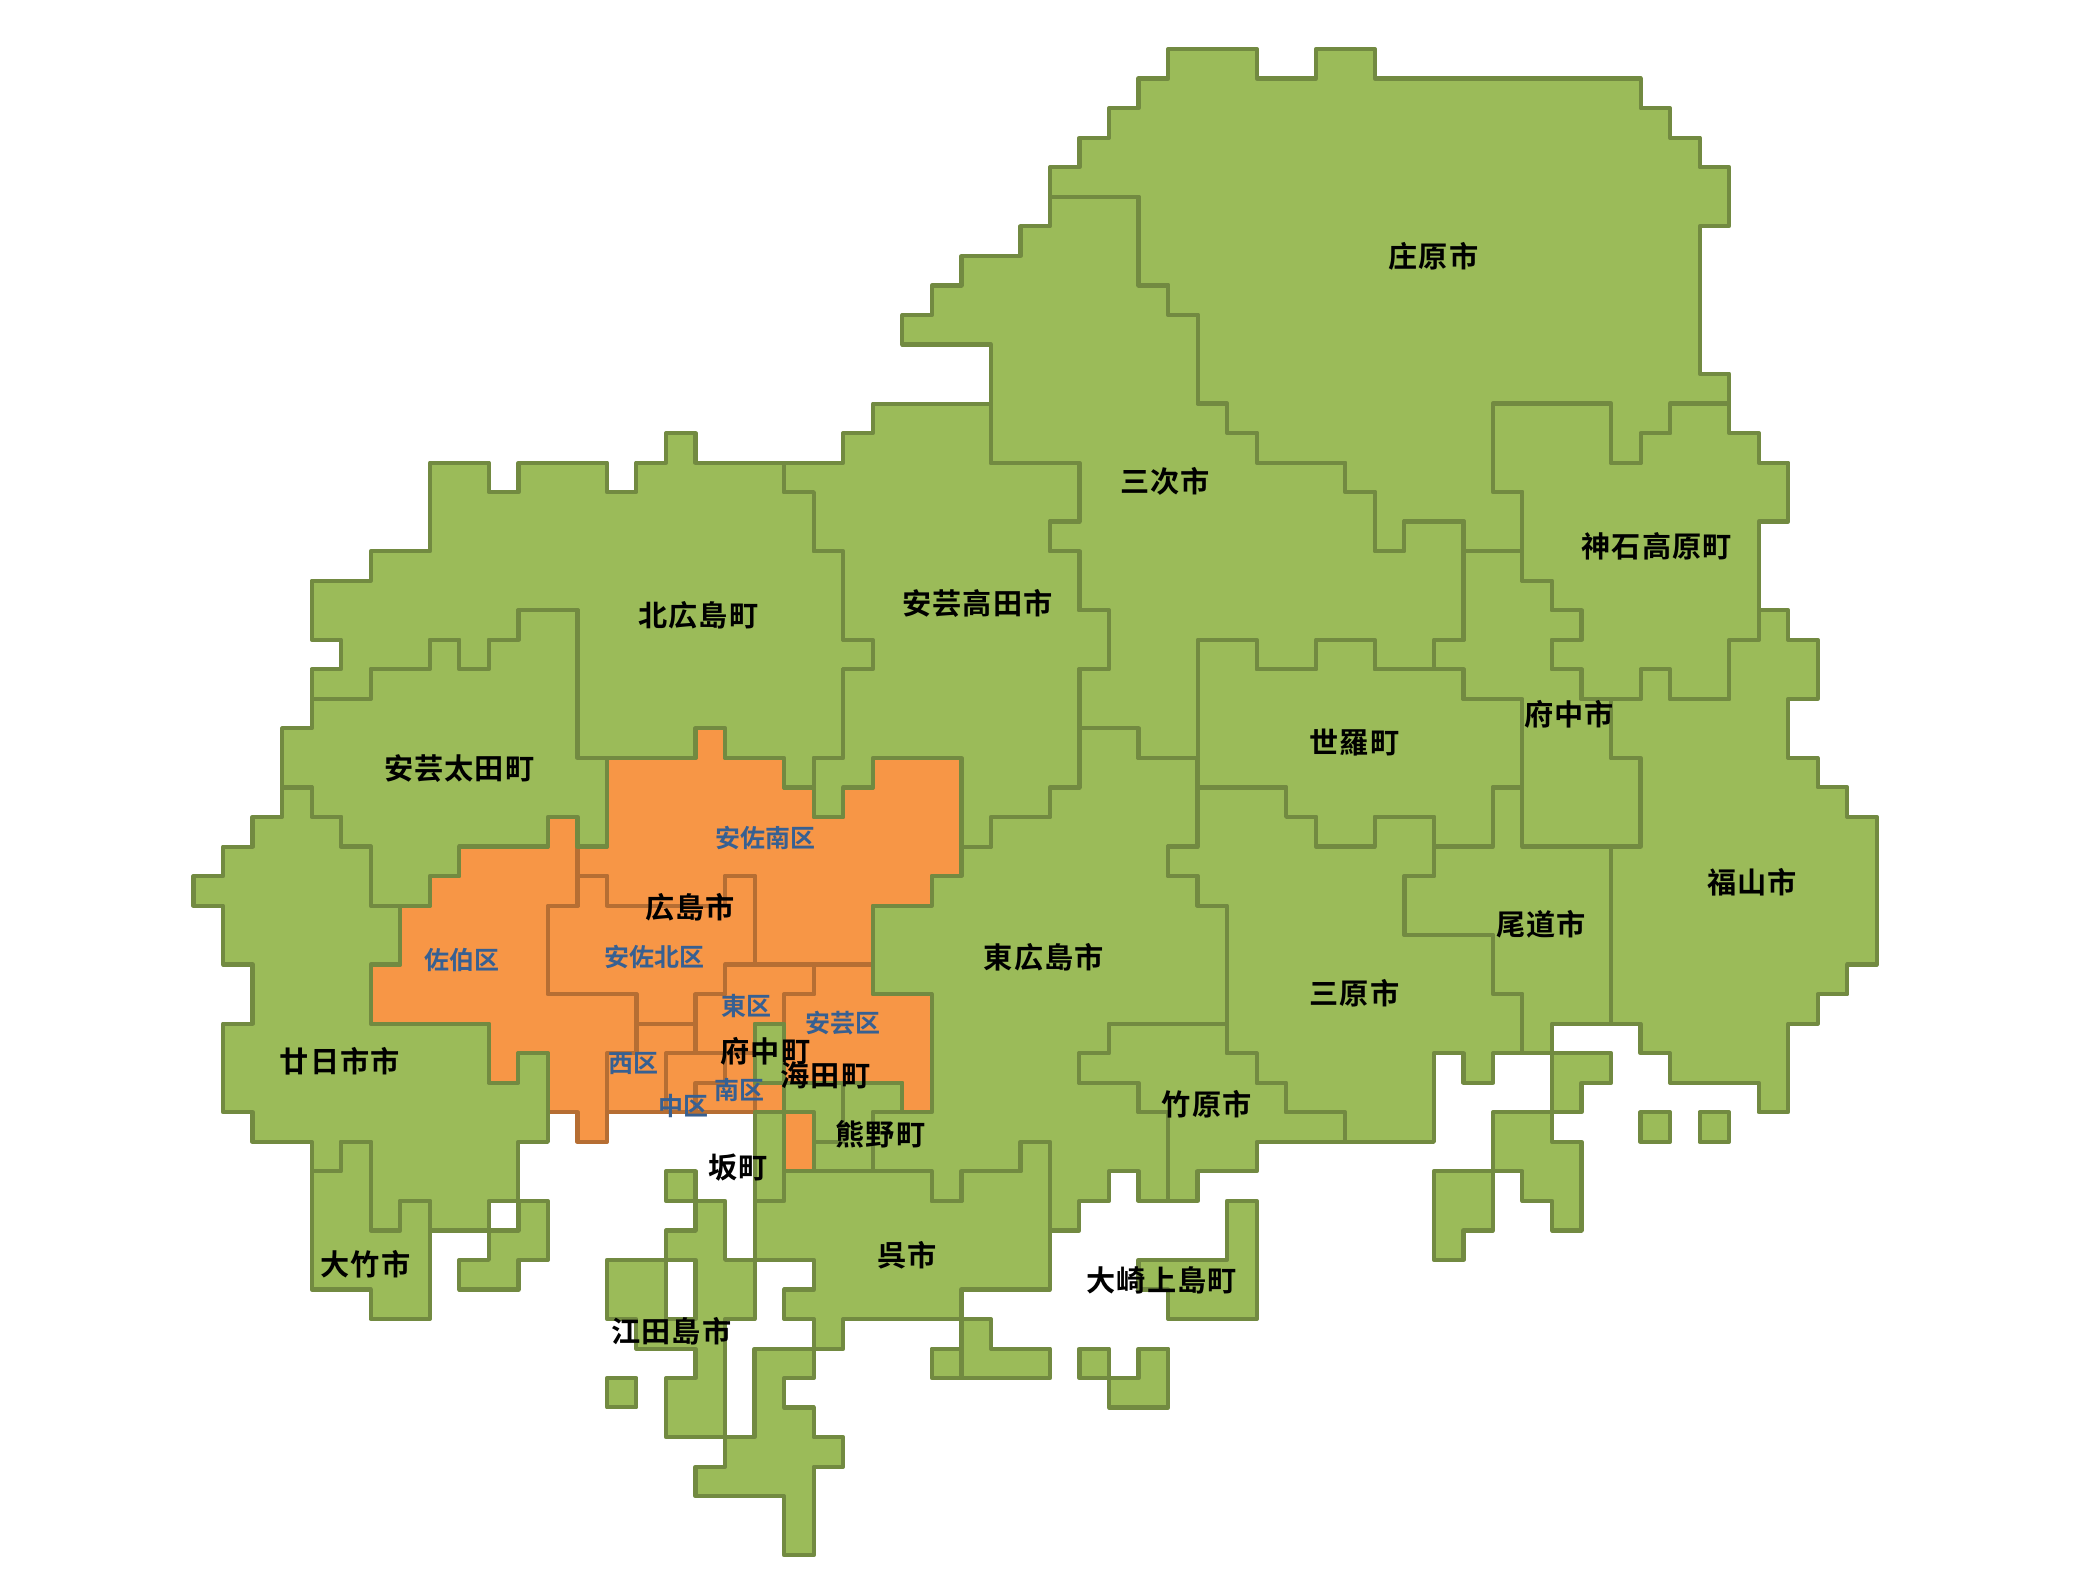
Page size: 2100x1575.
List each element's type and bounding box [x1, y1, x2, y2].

text_box [193, 48, 1877, 1556]
